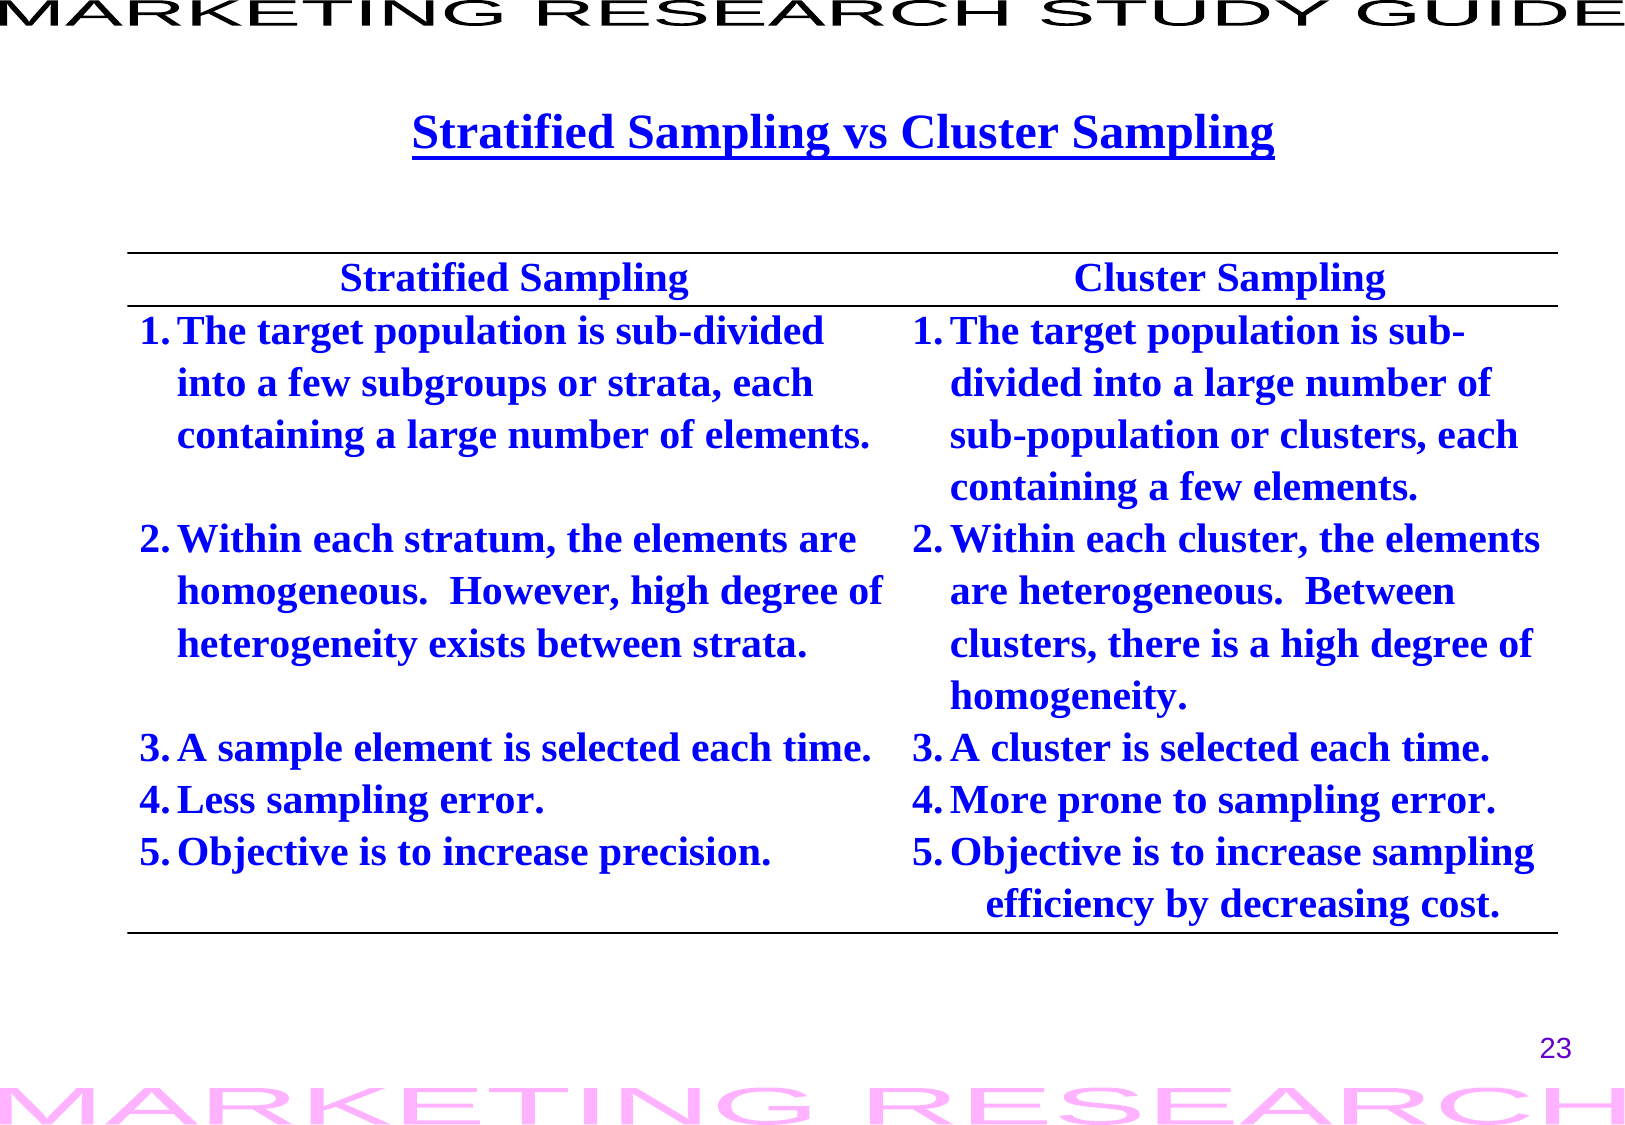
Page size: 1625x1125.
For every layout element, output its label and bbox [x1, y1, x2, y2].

text_box [127, 103, 1560, 959]
